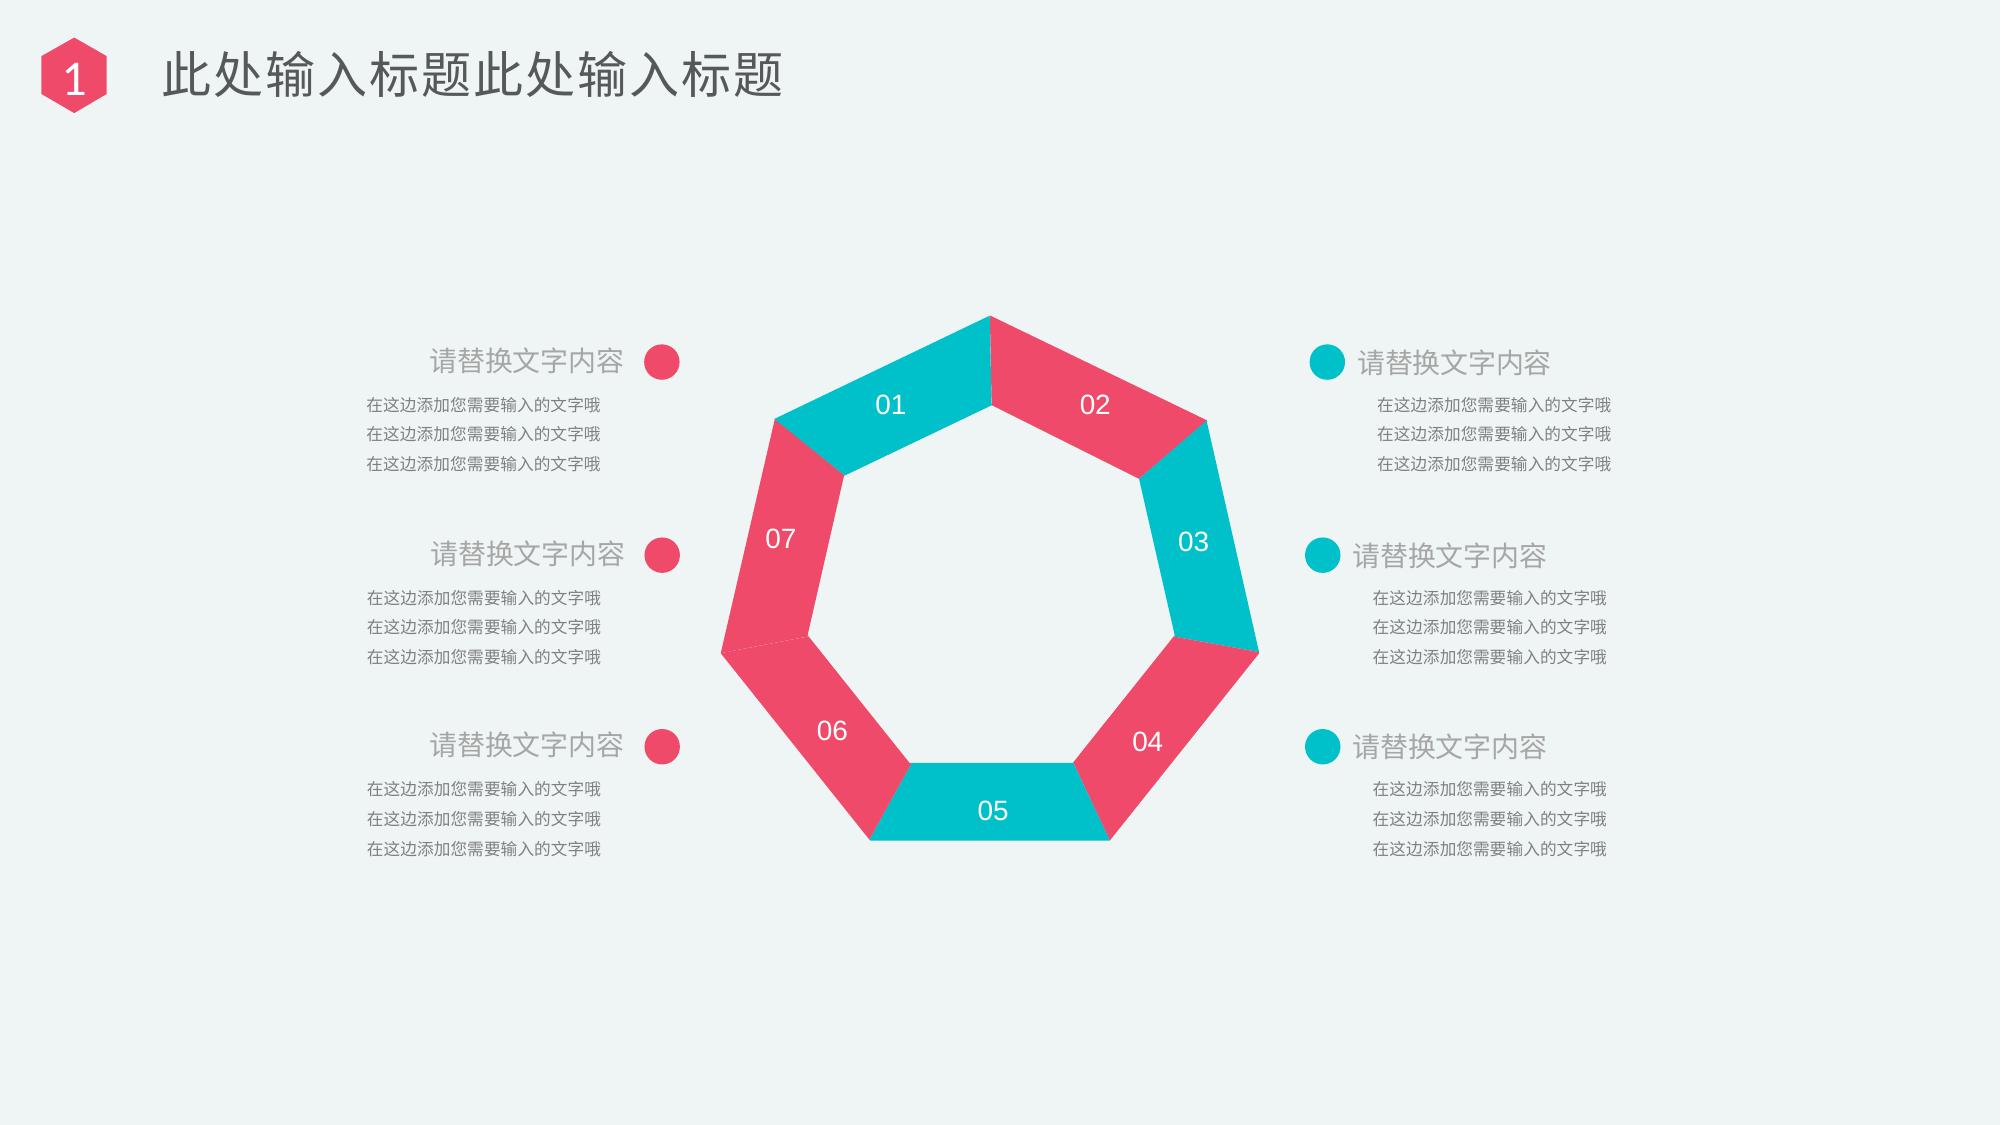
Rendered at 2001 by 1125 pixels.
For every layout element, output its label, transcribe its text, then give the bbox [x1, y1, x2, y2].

text_box 请替换文字内容 [411, 530, 629, 569]
text_box [644, 729, 680, 765]
text_box 请替换文字内容 [1349, 722, 1572, 765]
text_box 请替换文字内容 [1349, 530, 1572, 573]
text_box 请替换文字内容 [1354, 337, 1577, 380]
text_box 在这边添加您需要输入的文字哦 在这边添加您需要输入的文字哦 在这边添加您需要输入的文字哦 [340, 577, 628, 663]
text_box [720, 315, 1260, 841]
text_box [1309, 344, 1346, 380]
text_box [1305, 729, 1341, 765]
text_box 在这边添加您需要输入的文字哦 在这边添加您需要输入的文字哦 在这边添加您需要输入的文字哦 [340, 384, 627, 470]
text_box 请替换文字内容 [410, 722, 628, 761]
text_box 在这边添加您需要输入的文字哦 在这边添加您需要输入的文字哦 在这边添加您需要输入的文字哦 [340, 768, 628, 855]
text_box 在这边添加您需要输入的文字哦 在这边添加您需要输入的文字哦 在这边添加您需要输入的文字哦 [1355, 384, 1634, 470]
text_box 在这边添加您需要输入的文字哦 在这边添加您需要输入的文字哦 在这边添加您需要输入的文字哦 [1350, 768, 1629, 855]
text_box [644, 344, 680, 380]
text_box 在这边添加您需要输入的文字哦 在这边添加您需要输入的文字哦 在这边添加您需要输入的文字哦 [1350, 577, 1629, 663]
text_box 1 [41, 37, 107, 114]
text_box 此处输入标题此处输入标题 [131, 29, 896, 119]
text_box [644, 537, 680, 573]
text_box [1305, 537, 1341, 573]
text_box 请替换文字内容 [410, 337, 627, 376]
